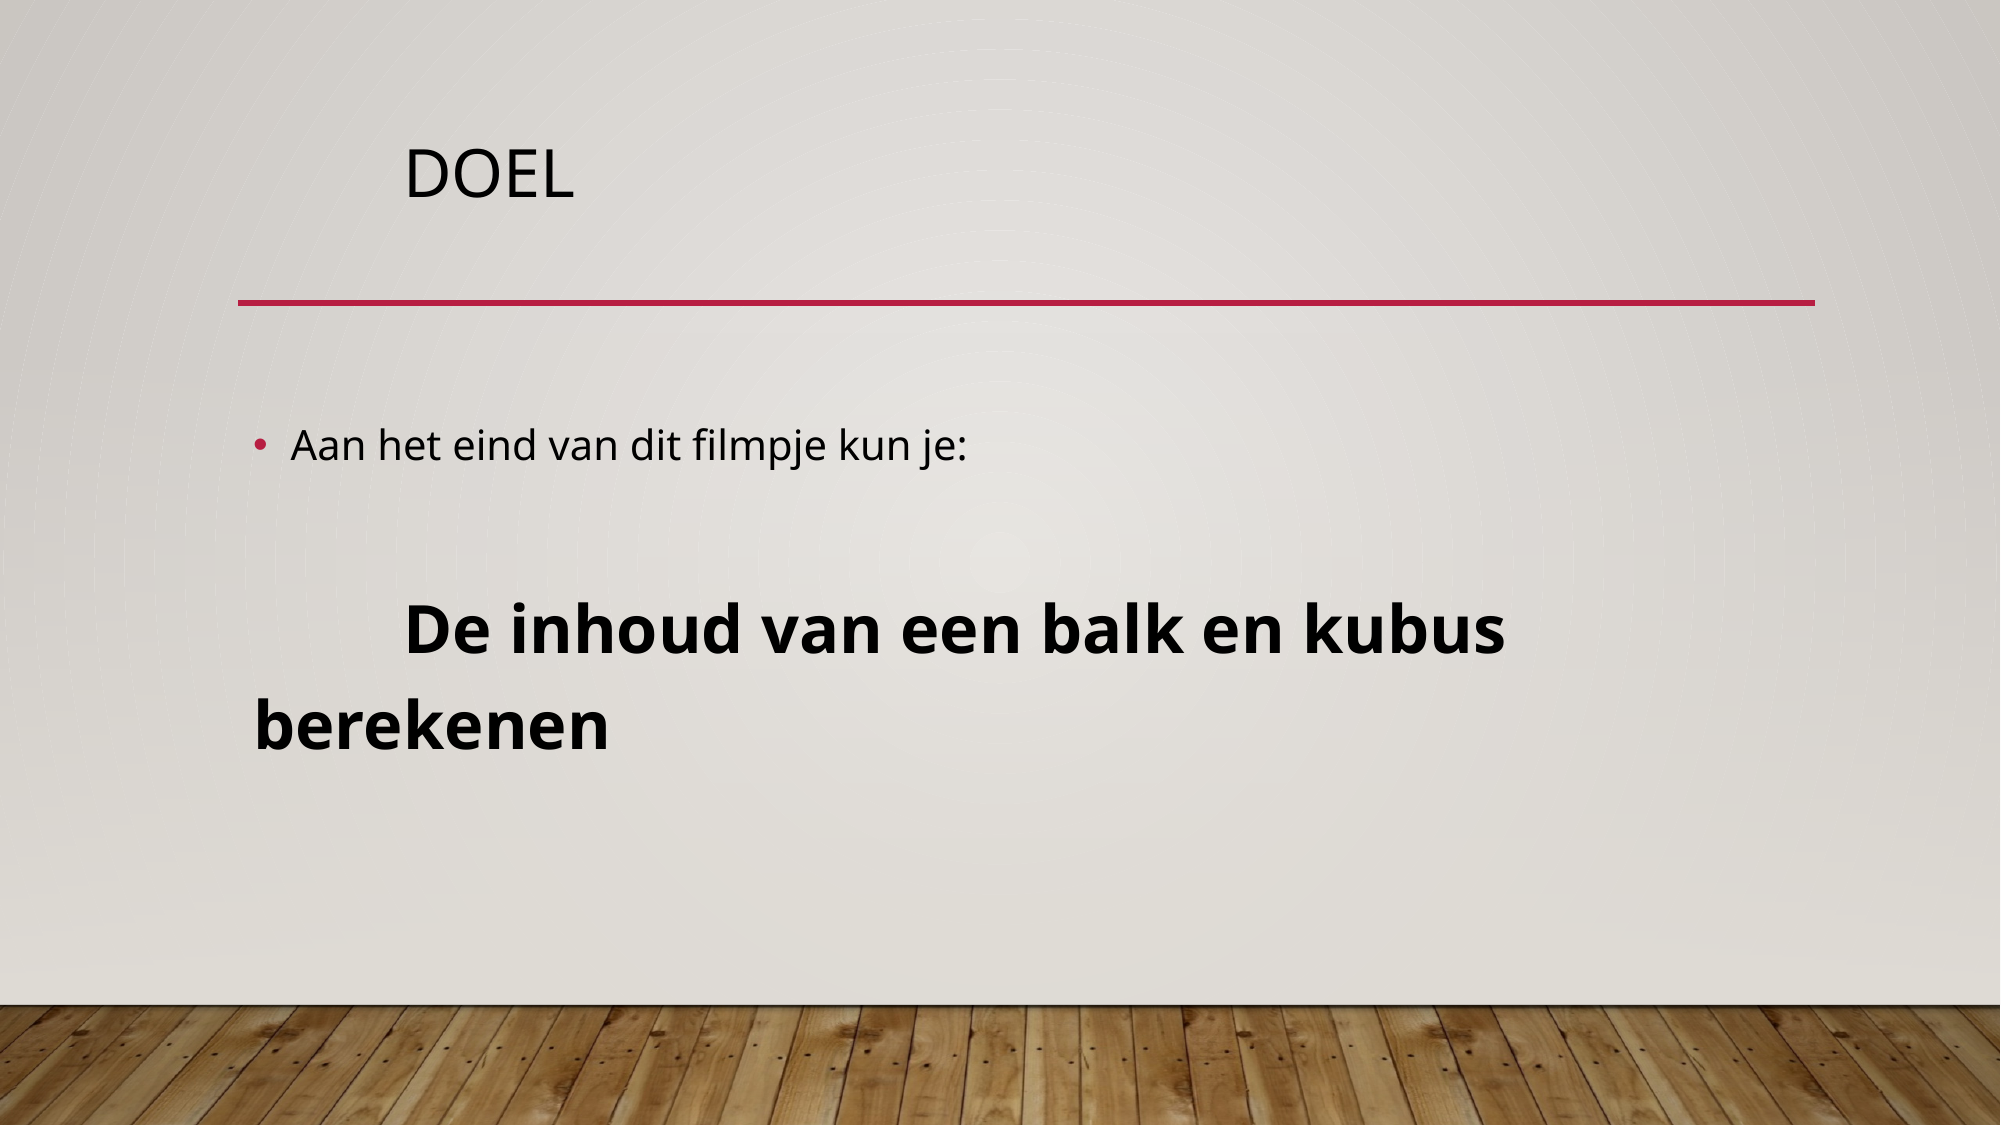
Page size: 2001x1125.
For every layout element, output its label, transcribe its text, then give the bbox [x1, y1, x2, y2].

list Aan het eind van dit filmpje kun je: De inhoud van een balk en kubus berekenen [238, 330, 1814, 897]
title Doel [238, 131, 1814, 305]
picture [0, 1005, 2000, 1125]
